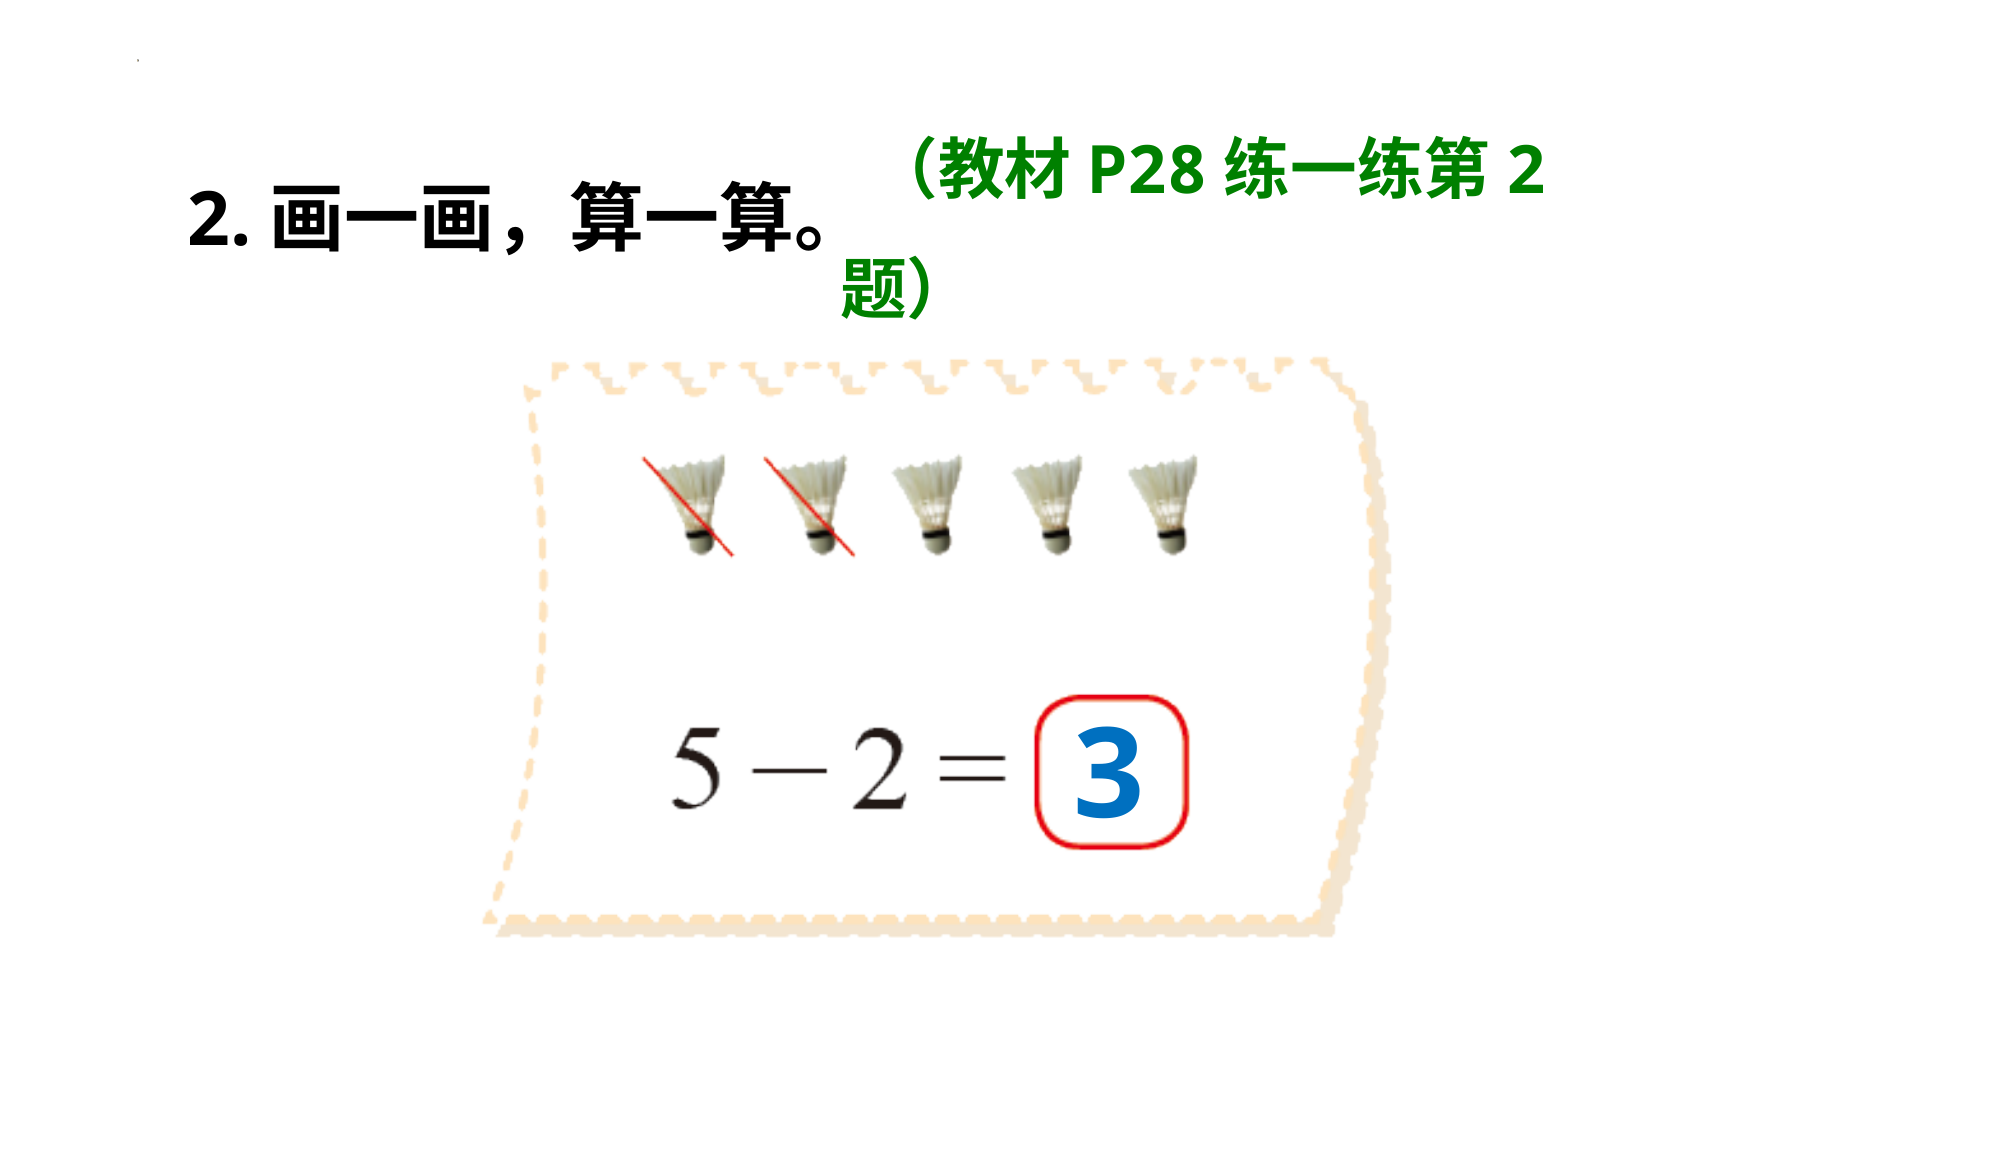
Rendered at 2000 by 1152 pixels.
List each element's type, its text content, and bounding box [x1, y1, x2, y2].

text_box 2.画一画，算一算。 [172, 163, 825, 269]
picture [449, 319, 1400, 961]
text_box （教材P28练一练第2题） [825, 79, 1585, 334]
